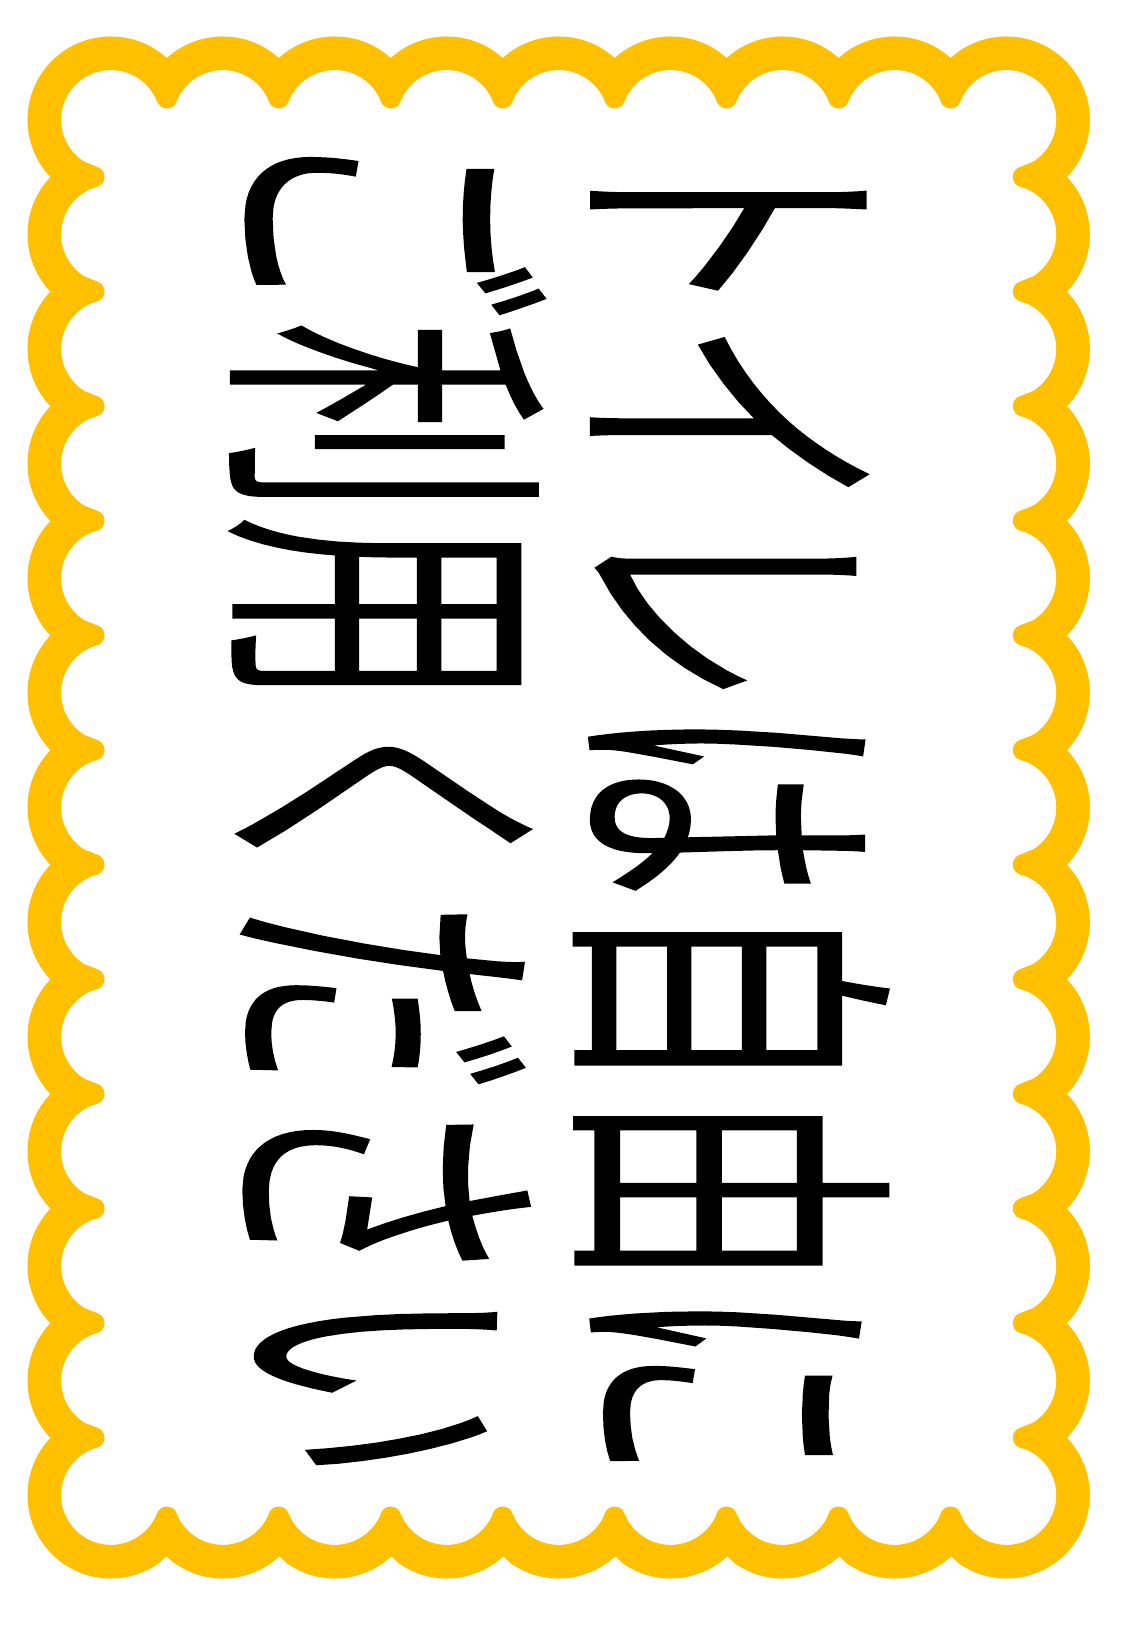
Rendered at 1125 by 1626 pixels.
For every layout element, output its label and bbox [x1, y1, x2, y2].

text_box [35, 44, 1082, 1571]
